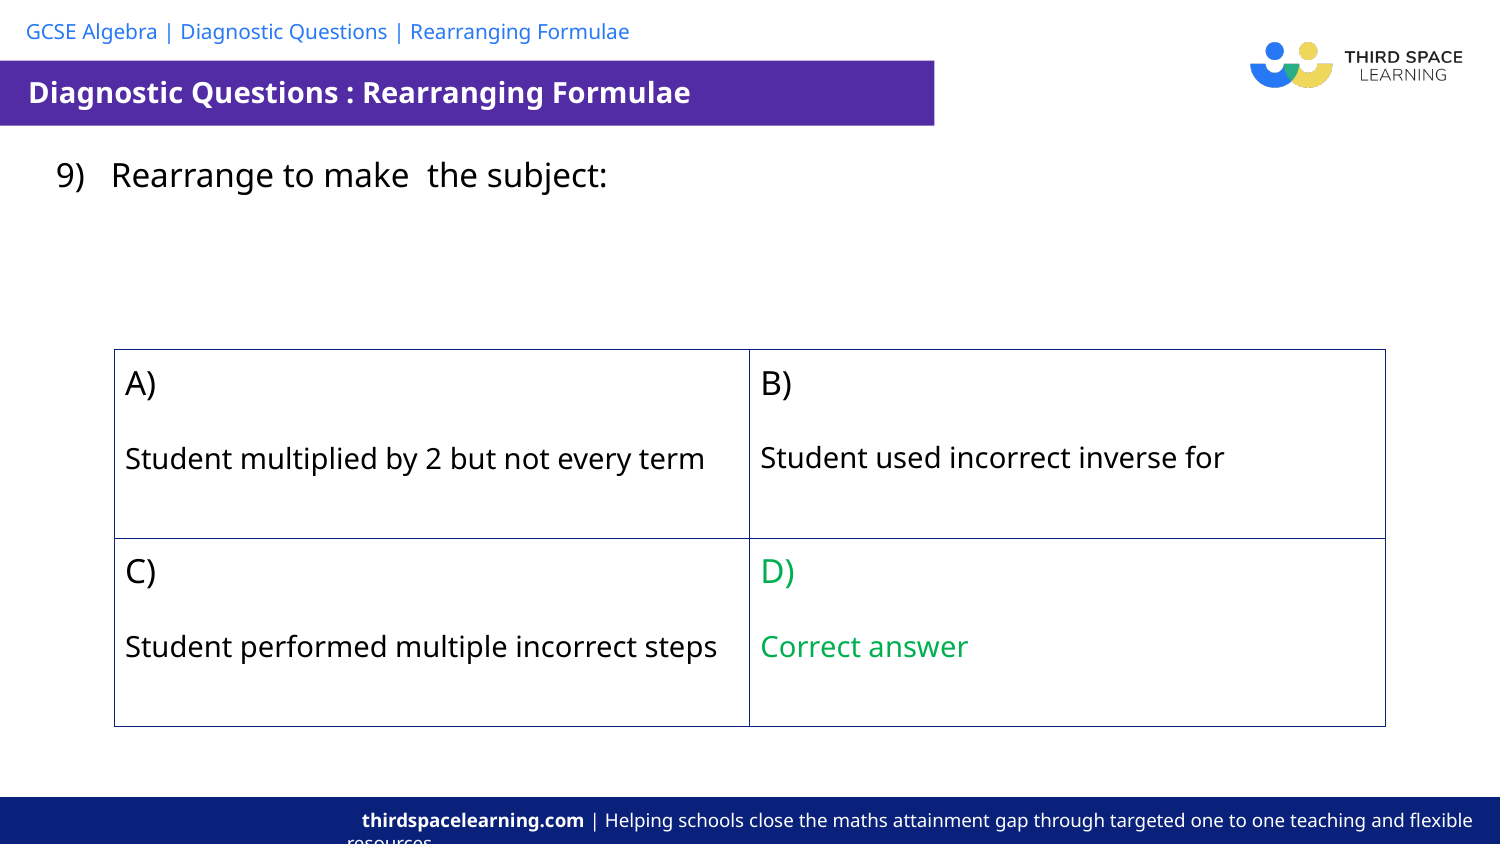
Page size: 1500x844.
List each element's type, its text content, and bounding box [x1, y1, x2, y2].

text_box Diagnostic Questions : Rearranging Formulae [13, 59, 792, 125]
picture [1250, 33, 1465, 99]
